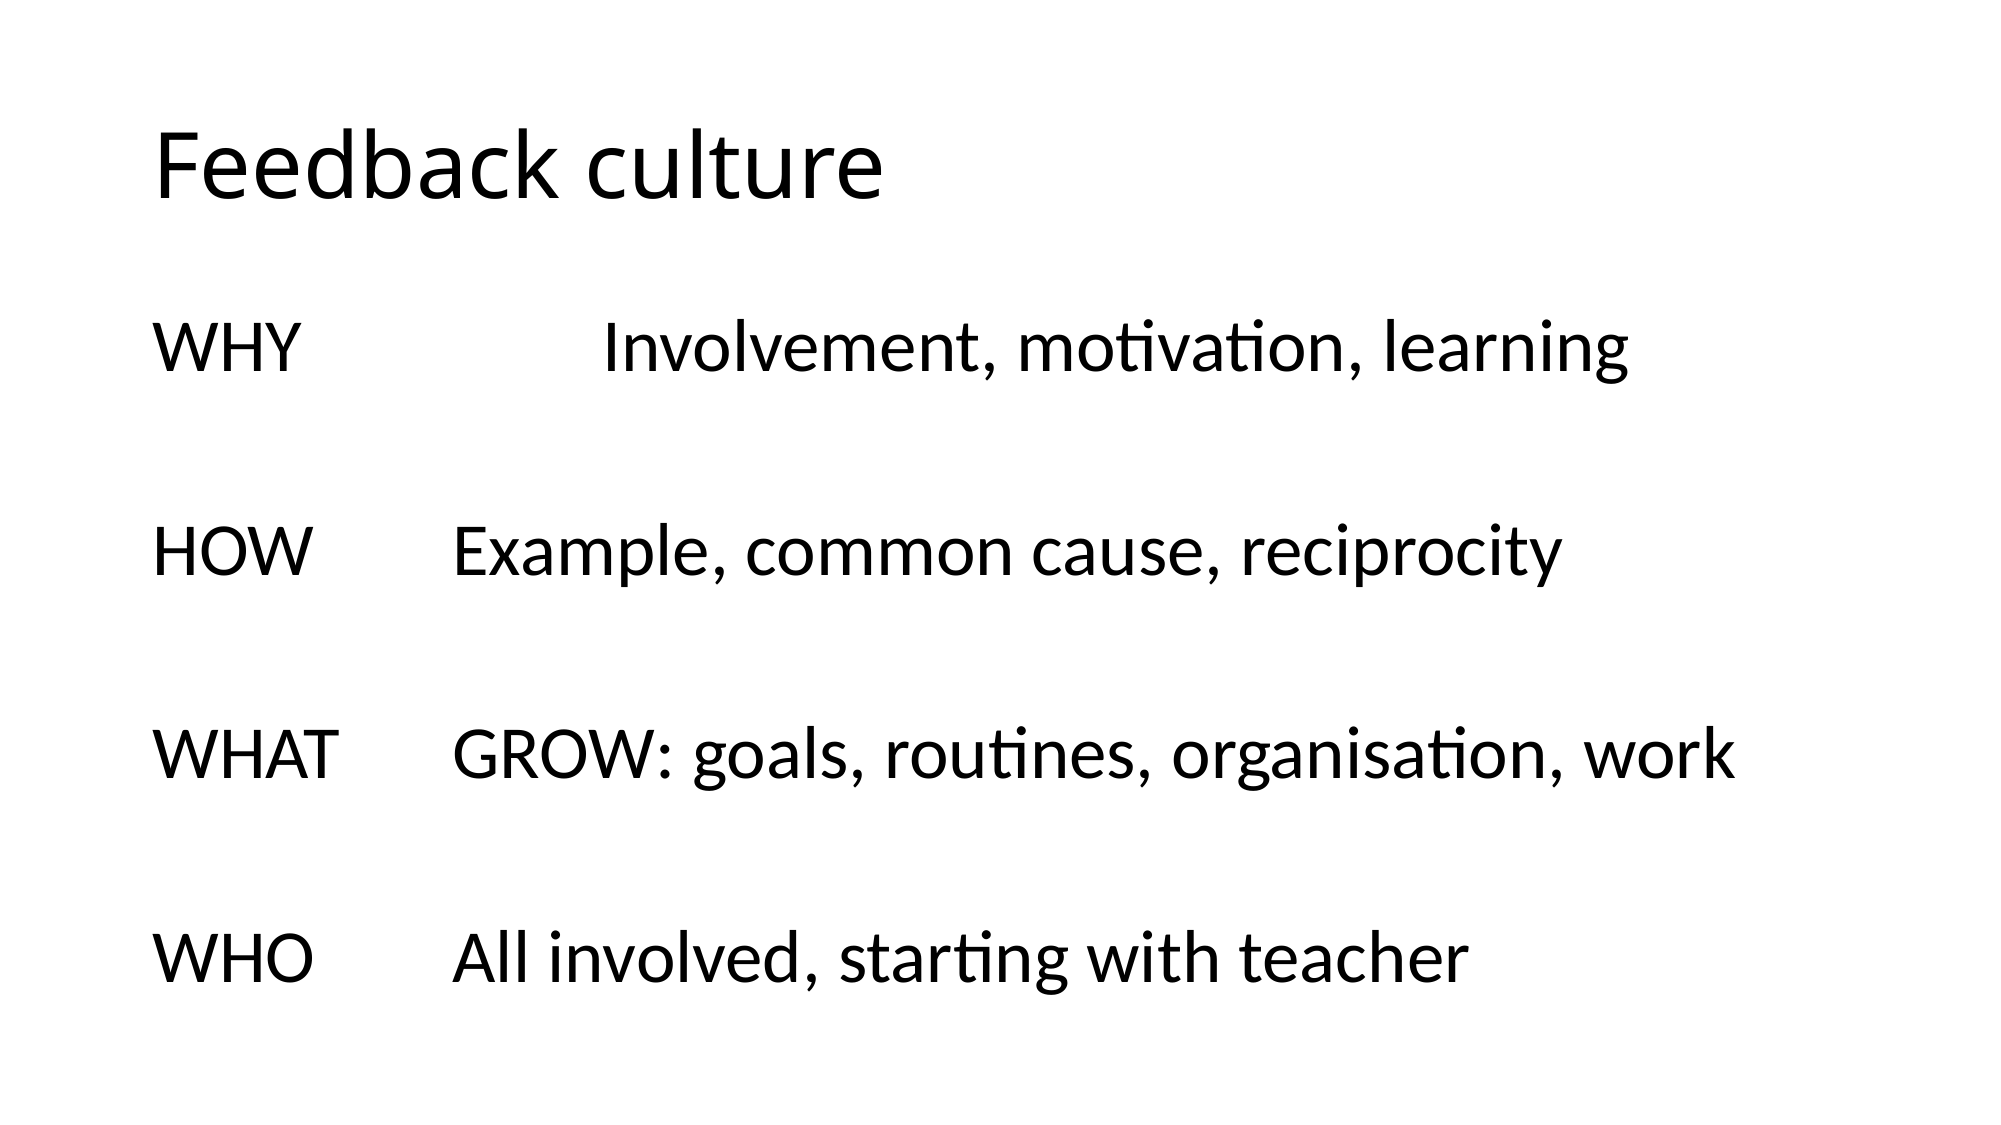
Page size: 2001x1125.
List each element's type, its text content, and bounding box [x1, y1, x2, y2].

title Feedback culture [137, 59, 1863, 278]
list WHY Involvement, motivation, learning HOW Example, common cause, reciprocity WHAT GROW: goals, routines, organisation, work WHO All involved, starting with teacher [137, 299, 1863, 1014]
